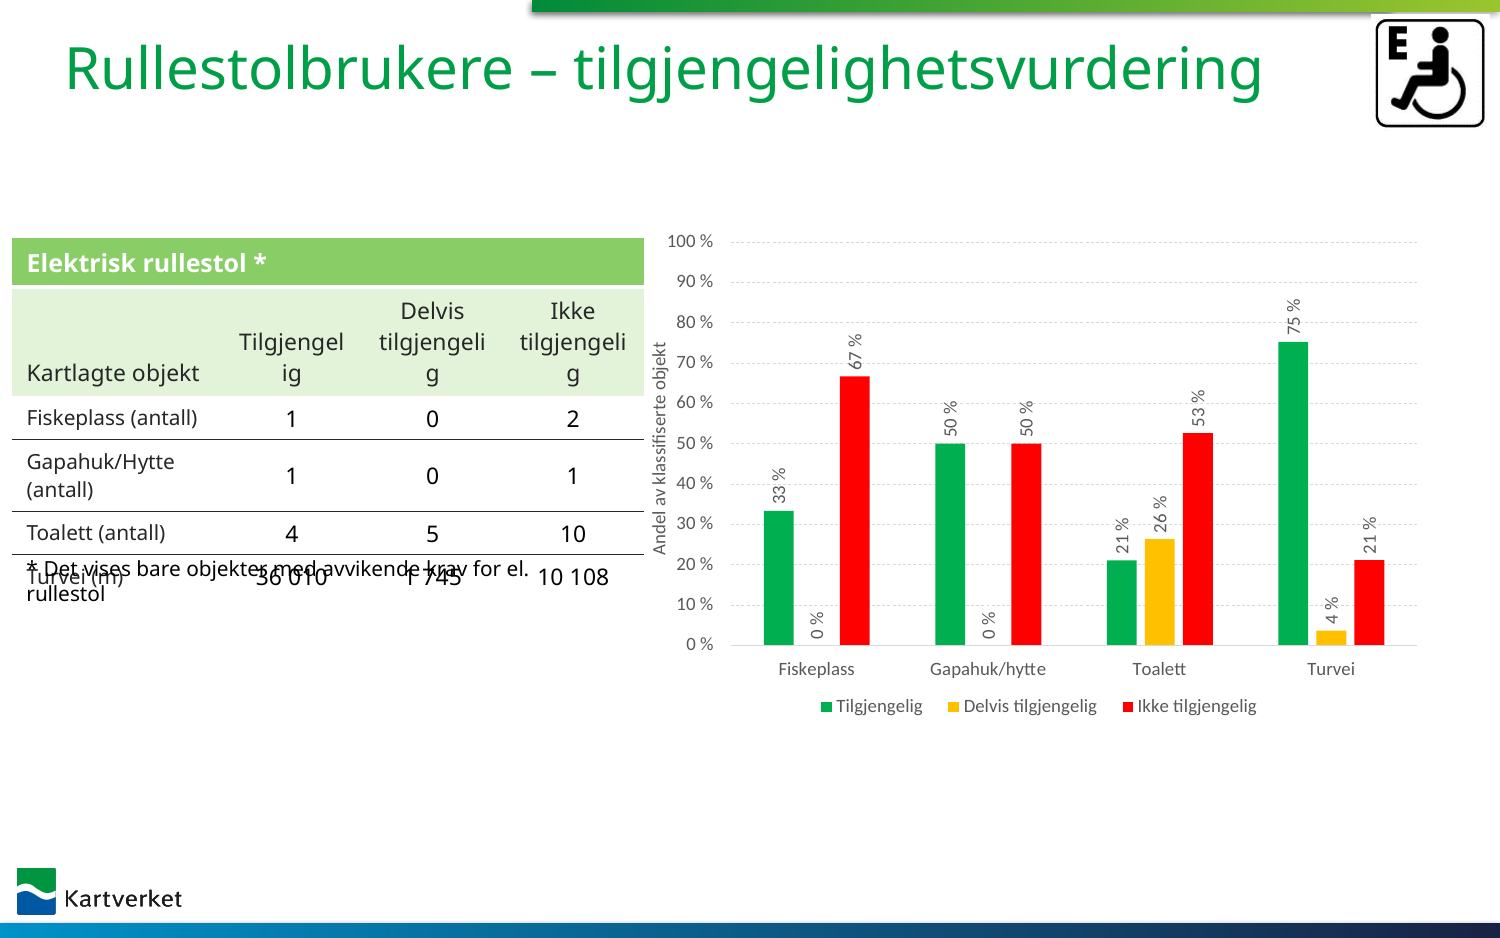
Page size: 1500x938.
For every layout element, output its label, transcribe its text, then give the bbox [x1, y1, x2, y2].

table_cell 1 [503, 440, 638, 511]
table_cell Fiskeplass (antall) [12, 396, 222, 439]
text_box Rullestolbrukere – tilgjengelighetsvurdering [49, 12, 1372, 109]
table_cell Kartlagte objekt [12, 289, 222, 396]
table_cell 1 [222, 396, 362, 439]
table_cell 0 [362, 396, 503, 439]
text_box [1371, 13, 1491, 133]
table_cell 10 [503, 512, 638, 554]
table_cell Gapahuk/Hytte (antall) [12, 440, 222, 511]
table_cell Tilgjengelig [222, 289, 362, 396]
table_cell Ikke tilgjengelig [503, 289, 638, 396]
picture [643, 218, 1429, 728]
text_box * Det vises bare objekter med avvikende krav for el. rullestol [11, 548, 597, 613]
table_cell 2 [503, 396, 638, 439]
table_cell Toalett (antall) [12, 512, 222, 548]
table_cell 1 [222, 440, 362, 511]
table_cell 0 [362, 440, 503, 511]
table_cell 4 [222, 512, 362, 548]
table_header Elektrisk rullestol * [12, 238, 638, 285]
table_cell 10 108 [597, 555, 638, 598]
table_cell Delvis tilgjengelig [362, 289, 503, 396]
table_cell 5 [362, 512, 503, 548]
